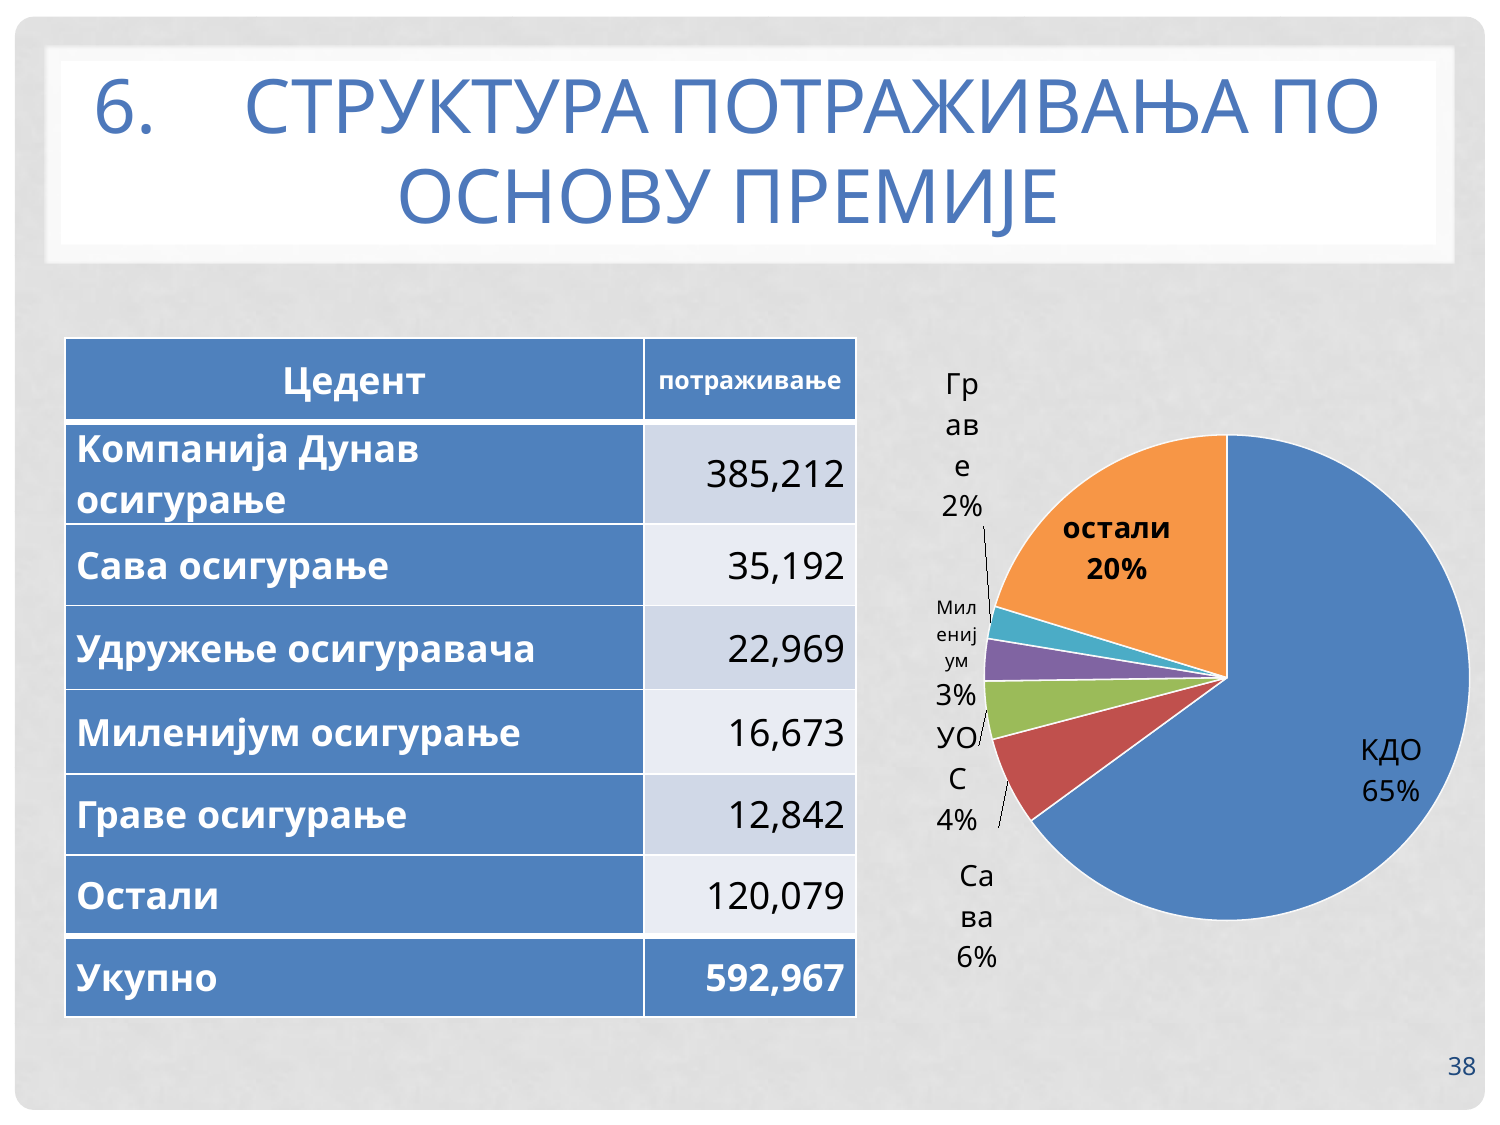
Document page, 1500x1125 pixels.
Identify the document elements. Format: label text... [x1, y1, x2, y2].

chart [867, 278, 1471, 1083]
table_cell Граве осигурање [66, 775, 643, 854]
table_cell 22,969 [645, 606, 855, 689]
table_cell 12,842 [645, 775, 855, 854]
table_cell 35,192 [645, 525, 855, 605]
table_cell Миленијум осигурање [66, 690, 643, 773]
table_cell Удружење осигуравача [66, 606, 643, 689]
table_cell Укупно [66, 939, 643, 1016]
table_cell 592,967 [645, 939, 855, 1016]
table_cell 16,673 [645, 690, 855, 773]
table_header потраживање [645, 339, 855, 419]
table_cell 120,079 [645, 856, 855, 933]
table_header Цедент [66, 339, 643, 419]
table_cell Остали [66, 856, 643, 933]
title 6. Структура потраживања по основу премије [53, 66, 1424, 232]
table_cell Kомпанија Дунав осигурање [66, 425, 643, 523]
table_cell 385,212 [645, 425, 855, 523]
slide_number 38 [1401, 1035, 1492, 1100]
table_cell Сава осигурање [66, 525, 643, 605]
